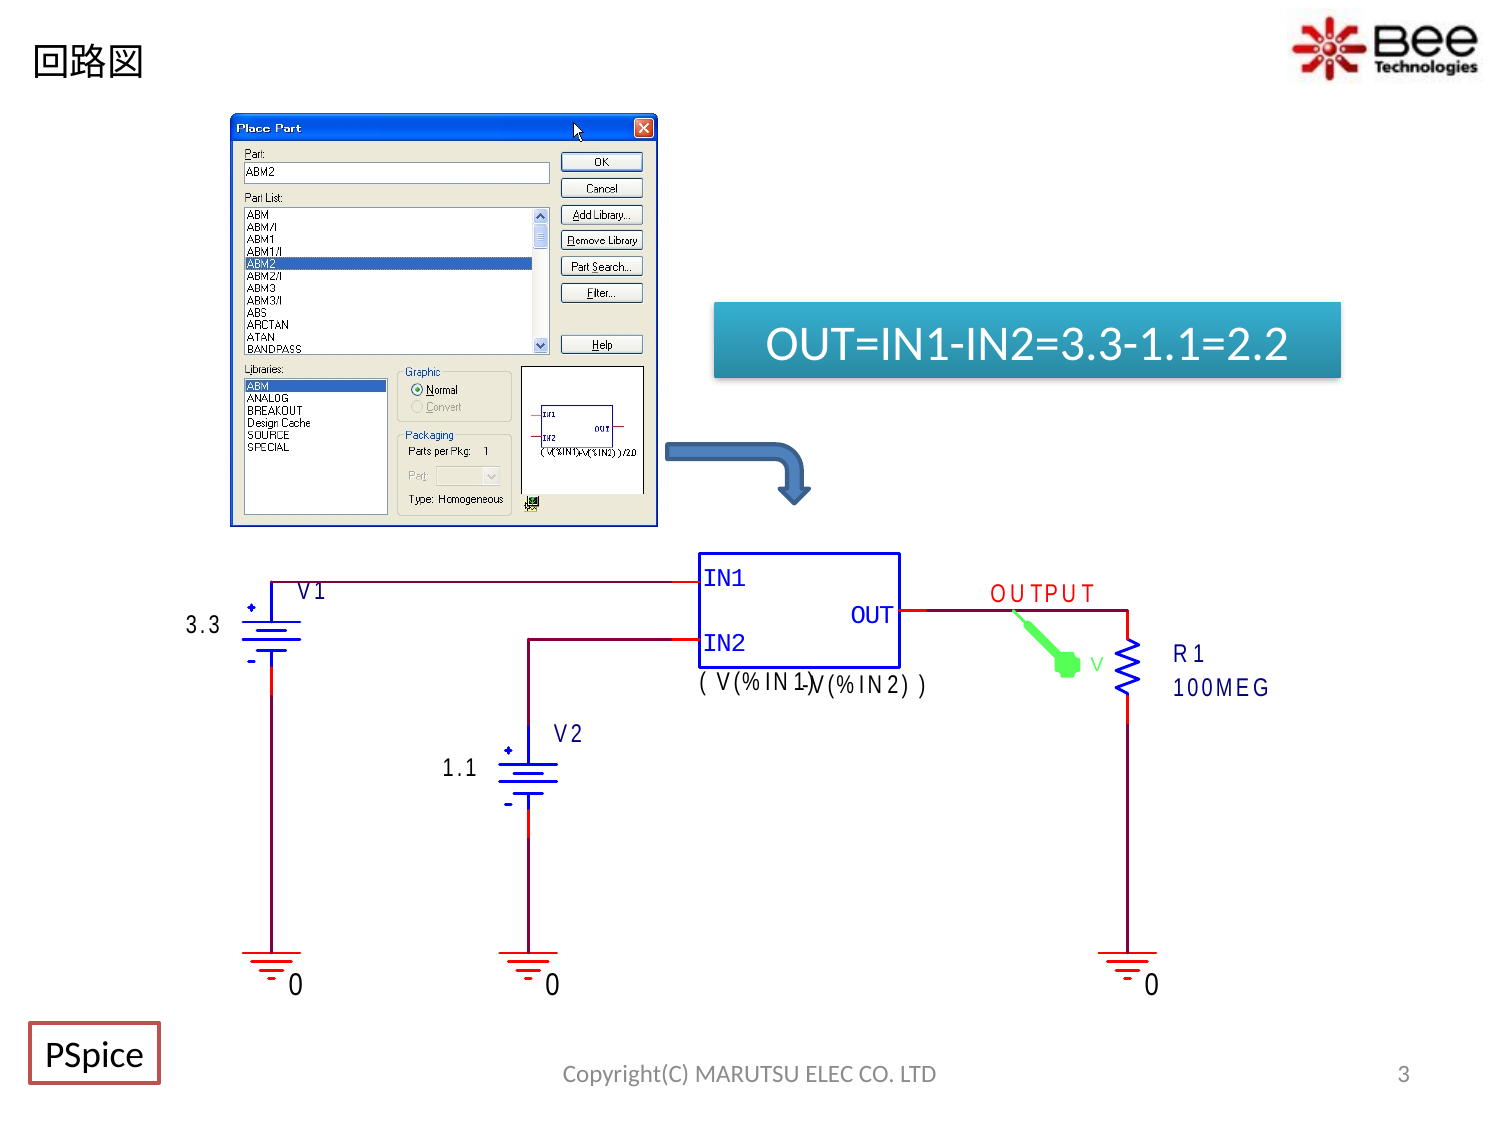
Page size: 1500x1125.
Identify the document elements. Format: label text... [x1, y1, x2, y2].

picture [182, 550, 1282, 1025]
footer Copyright(C) MARUTSU ELEC CO. LTD [512, 1042, 988, 1103]
picture [1286, 8, 1483, 91]
text_box 回路図 [17, 30, 443, 91]
text_box PSpice [28, 1021, 161, 1085]
picture [229, 113, 658, 528]
text_box OUT=IN1-IN2=3.3-1.1=2.2 [714, 302, 1341, 378]
text_box [665, 442, 811, 506]
slide_number 3 [1074, 1042, 1425, 1103]
